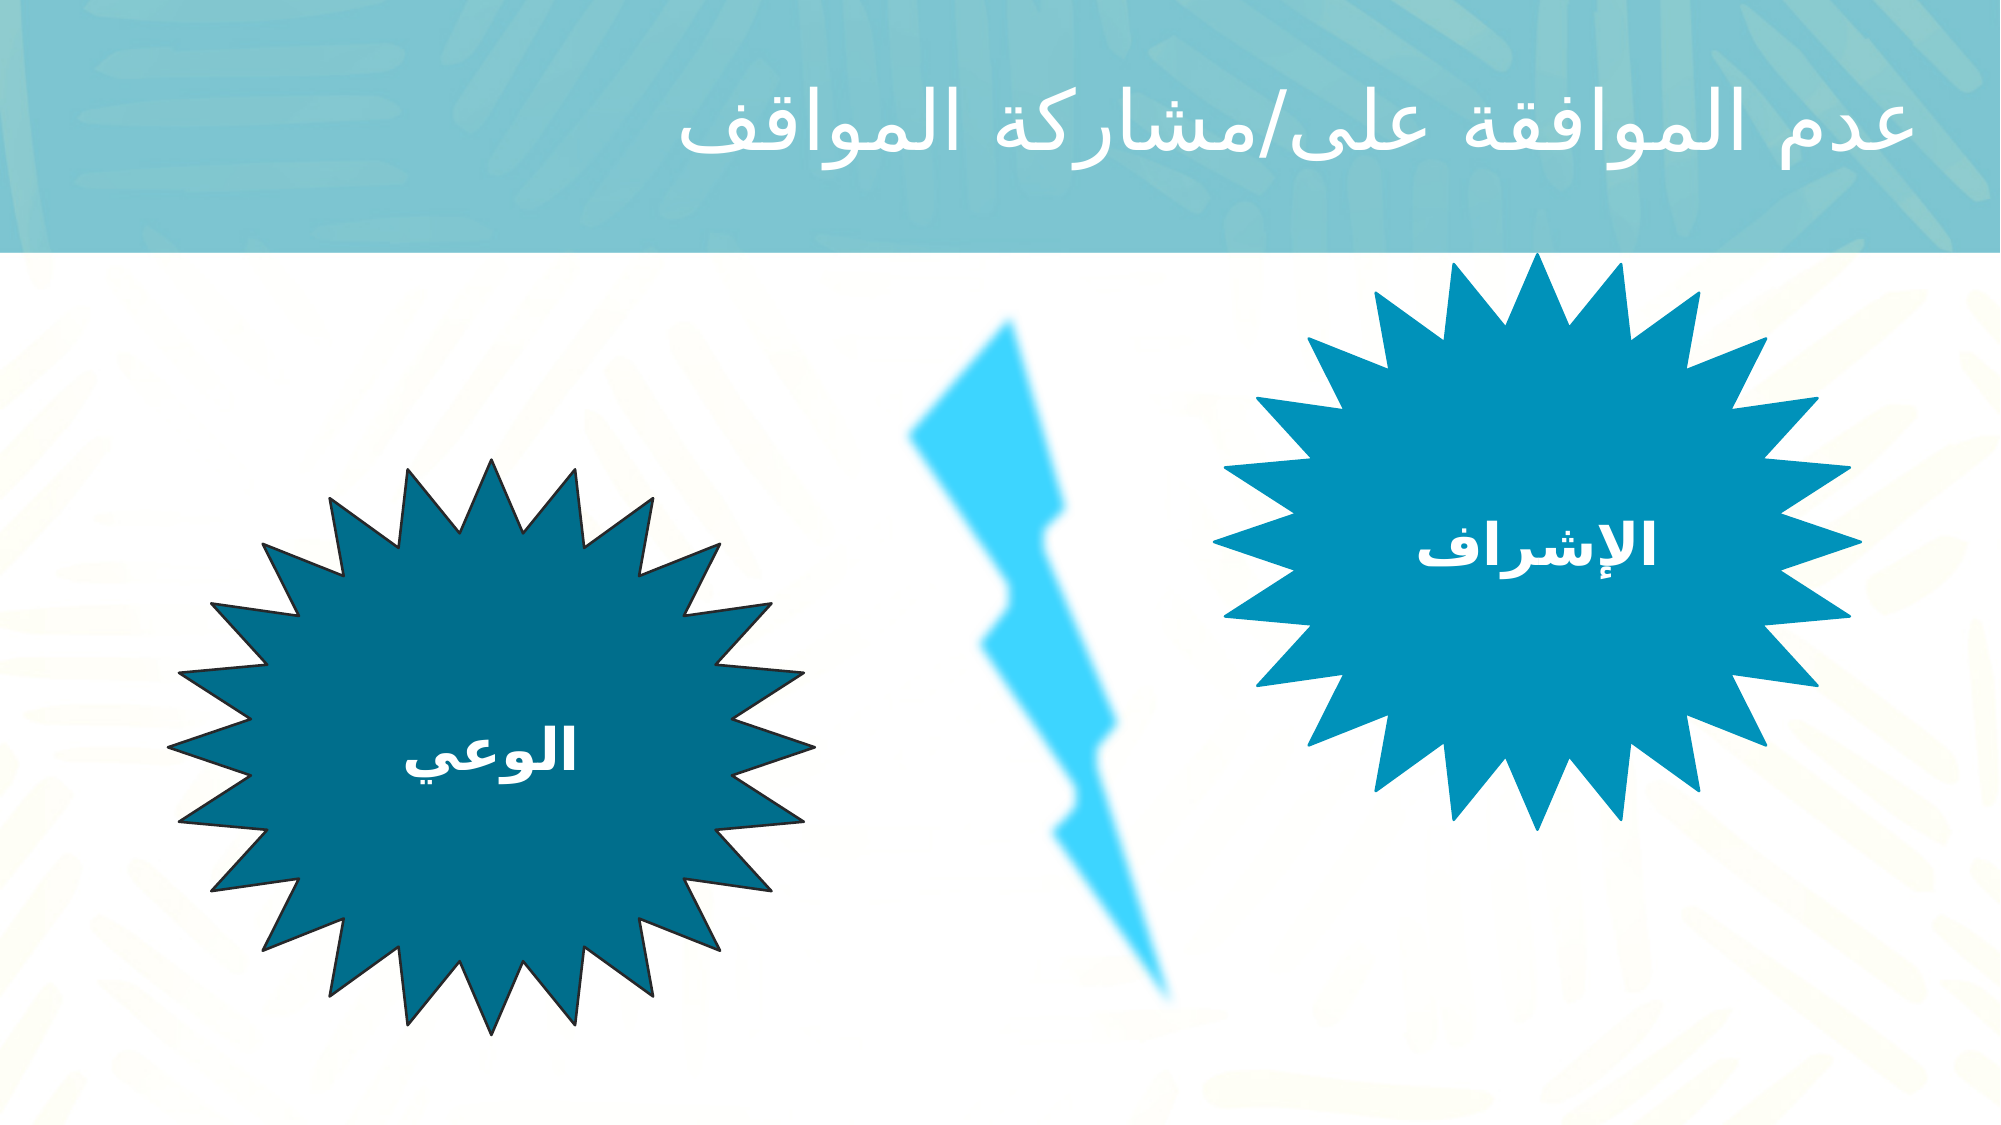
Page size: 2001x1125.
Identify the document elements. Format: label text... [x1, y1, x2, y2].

title عدم الموافقة على/مشاركة المواقف [61, 33, 1938, 220]
picture [0, 0, 2000, 1125]
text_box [167, 253, 1862, 1070]
